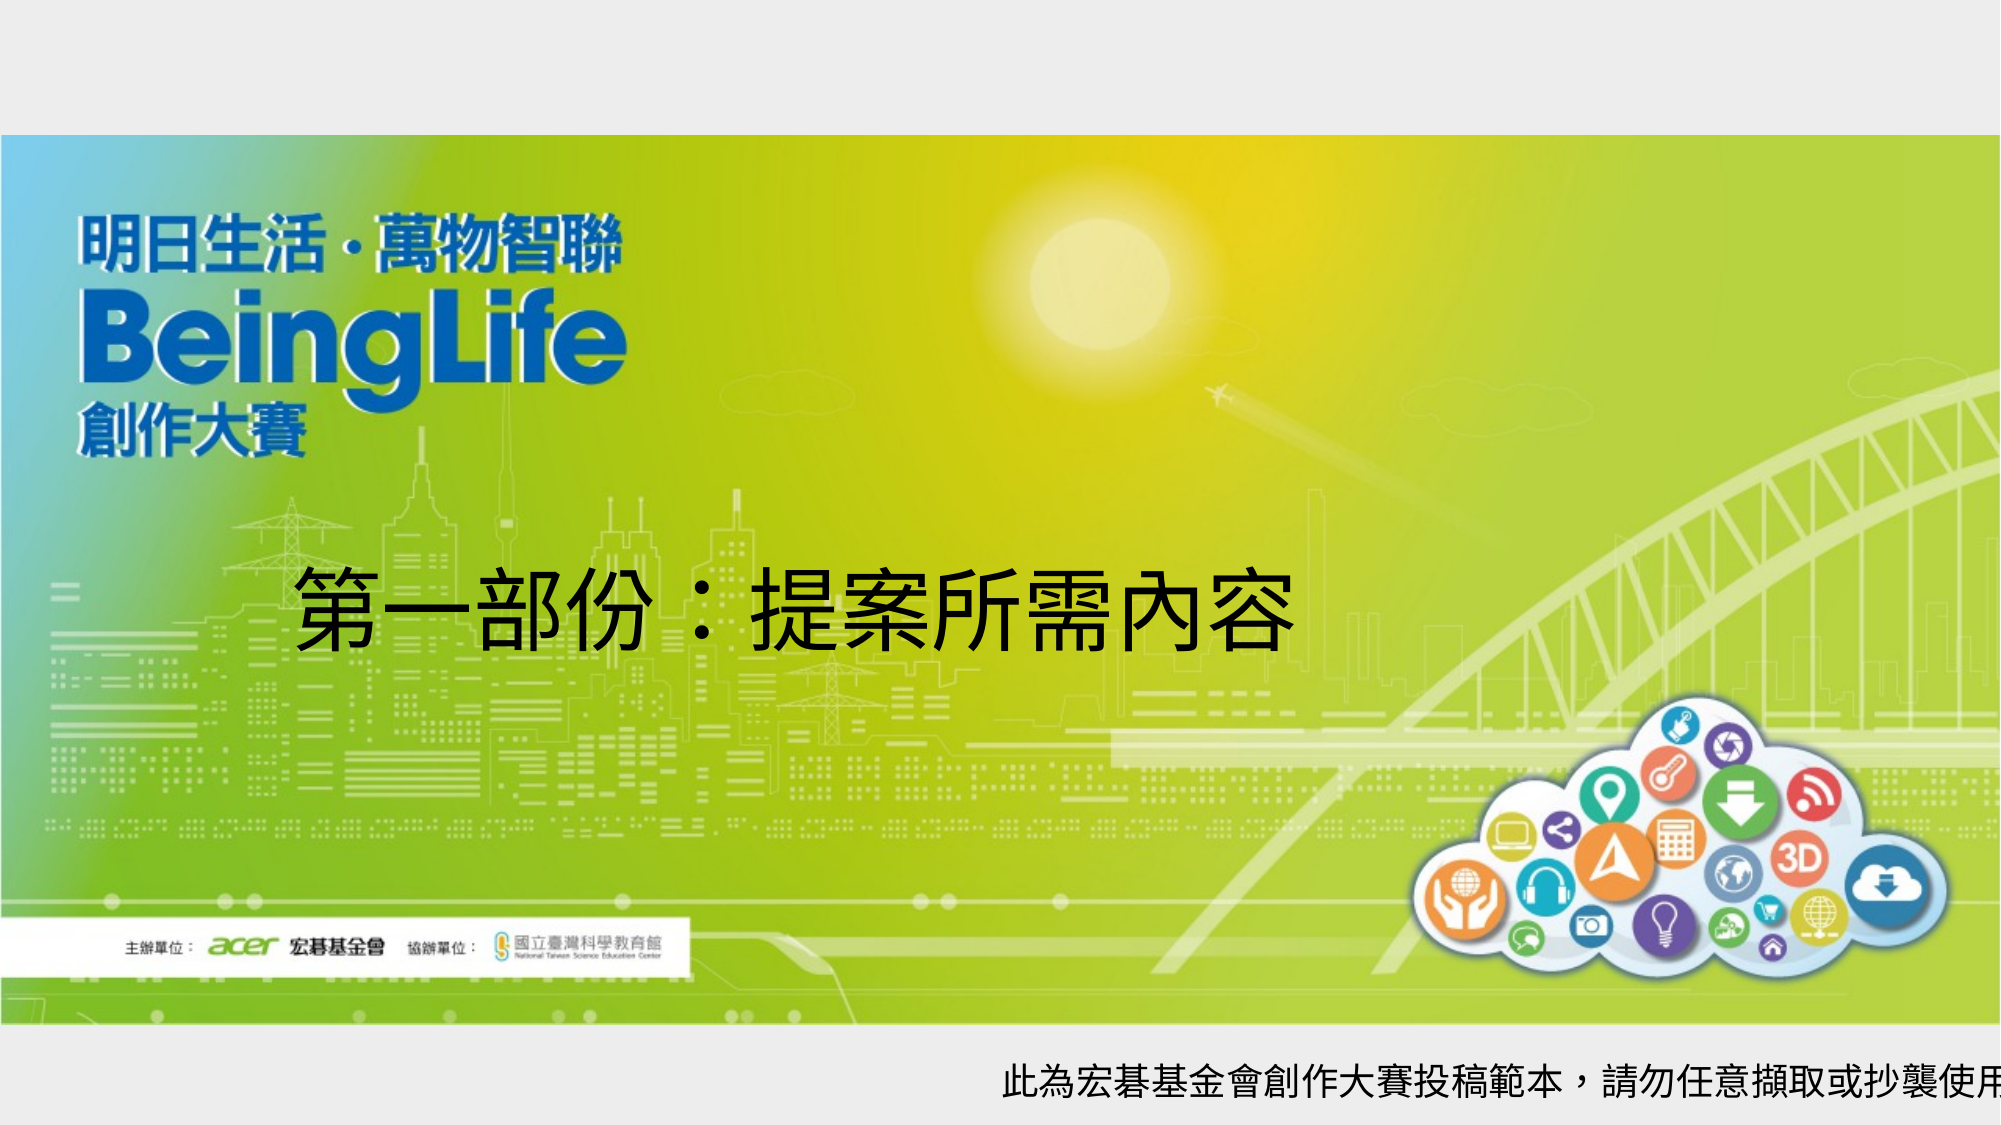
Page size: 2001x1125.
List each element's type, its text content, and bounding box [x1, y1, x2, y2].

picture [0, 135, 2001, 1025]
title 第一部份：提案所需內容 [275, 506, 2000, 724]
